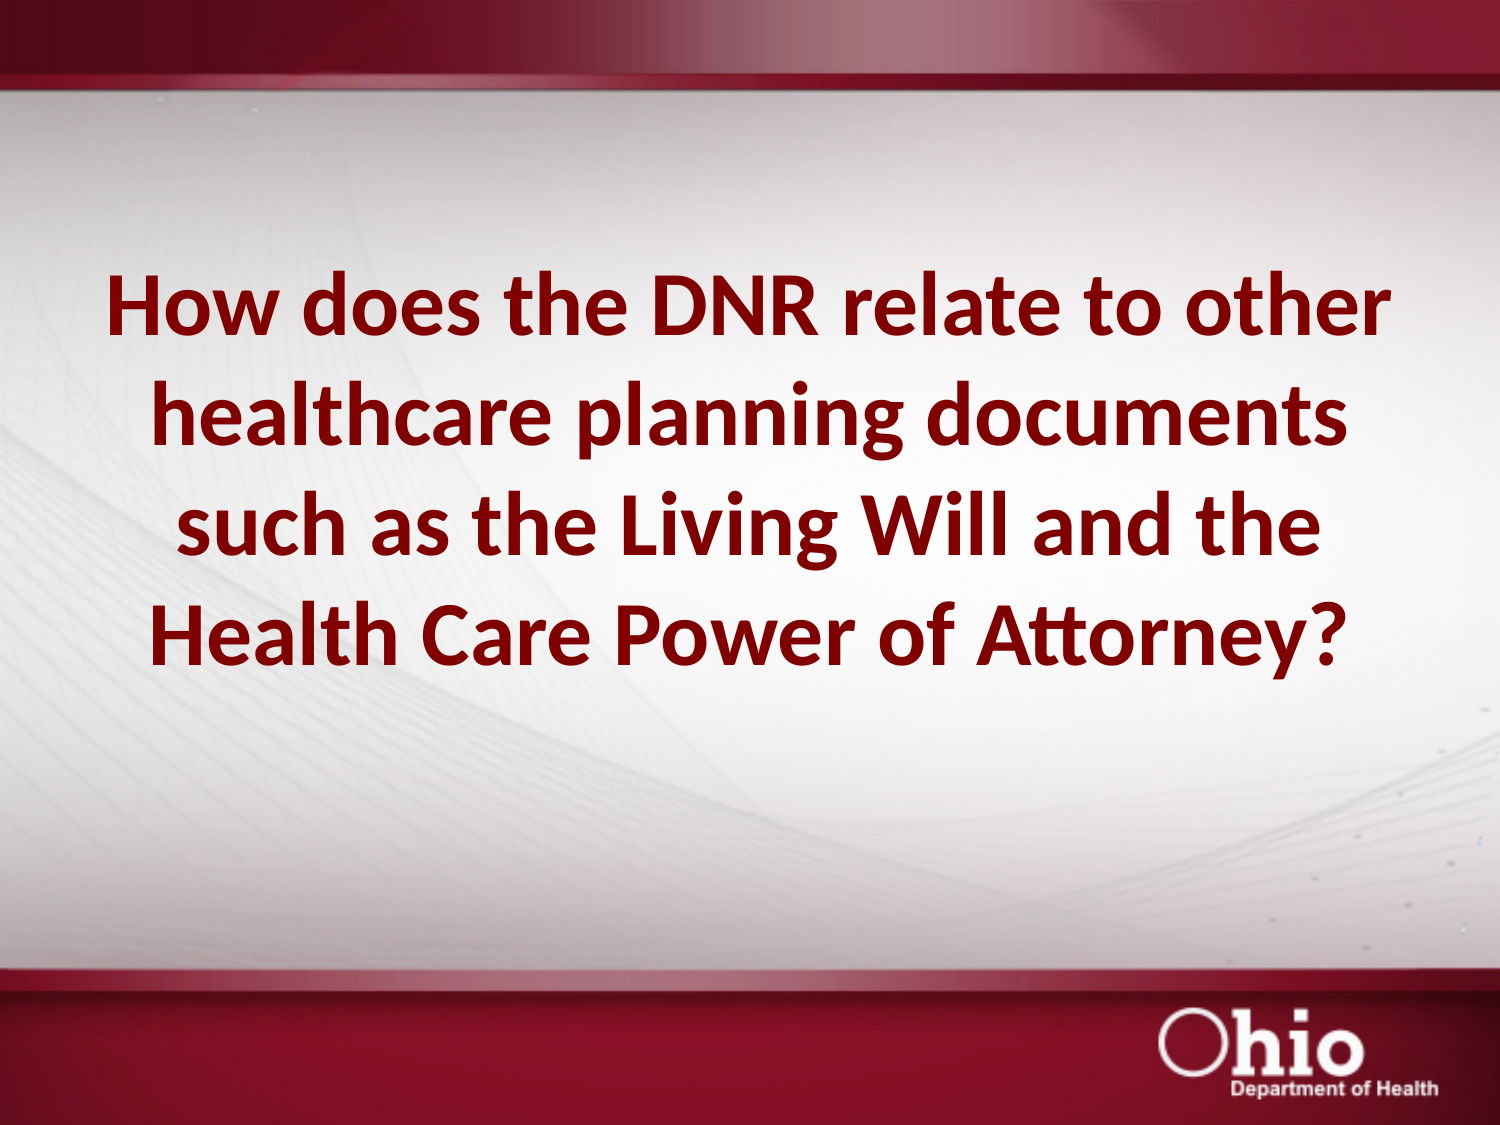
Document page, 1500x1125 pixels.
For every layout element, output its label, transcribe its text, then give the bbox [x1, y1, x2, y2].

title How does the DNR relate to other healthcare planning documents such as the Living Will and the Health Care Power of Attorney? [37, 350, 1463, 578]
picture [0, 0, 1500, 1125]
